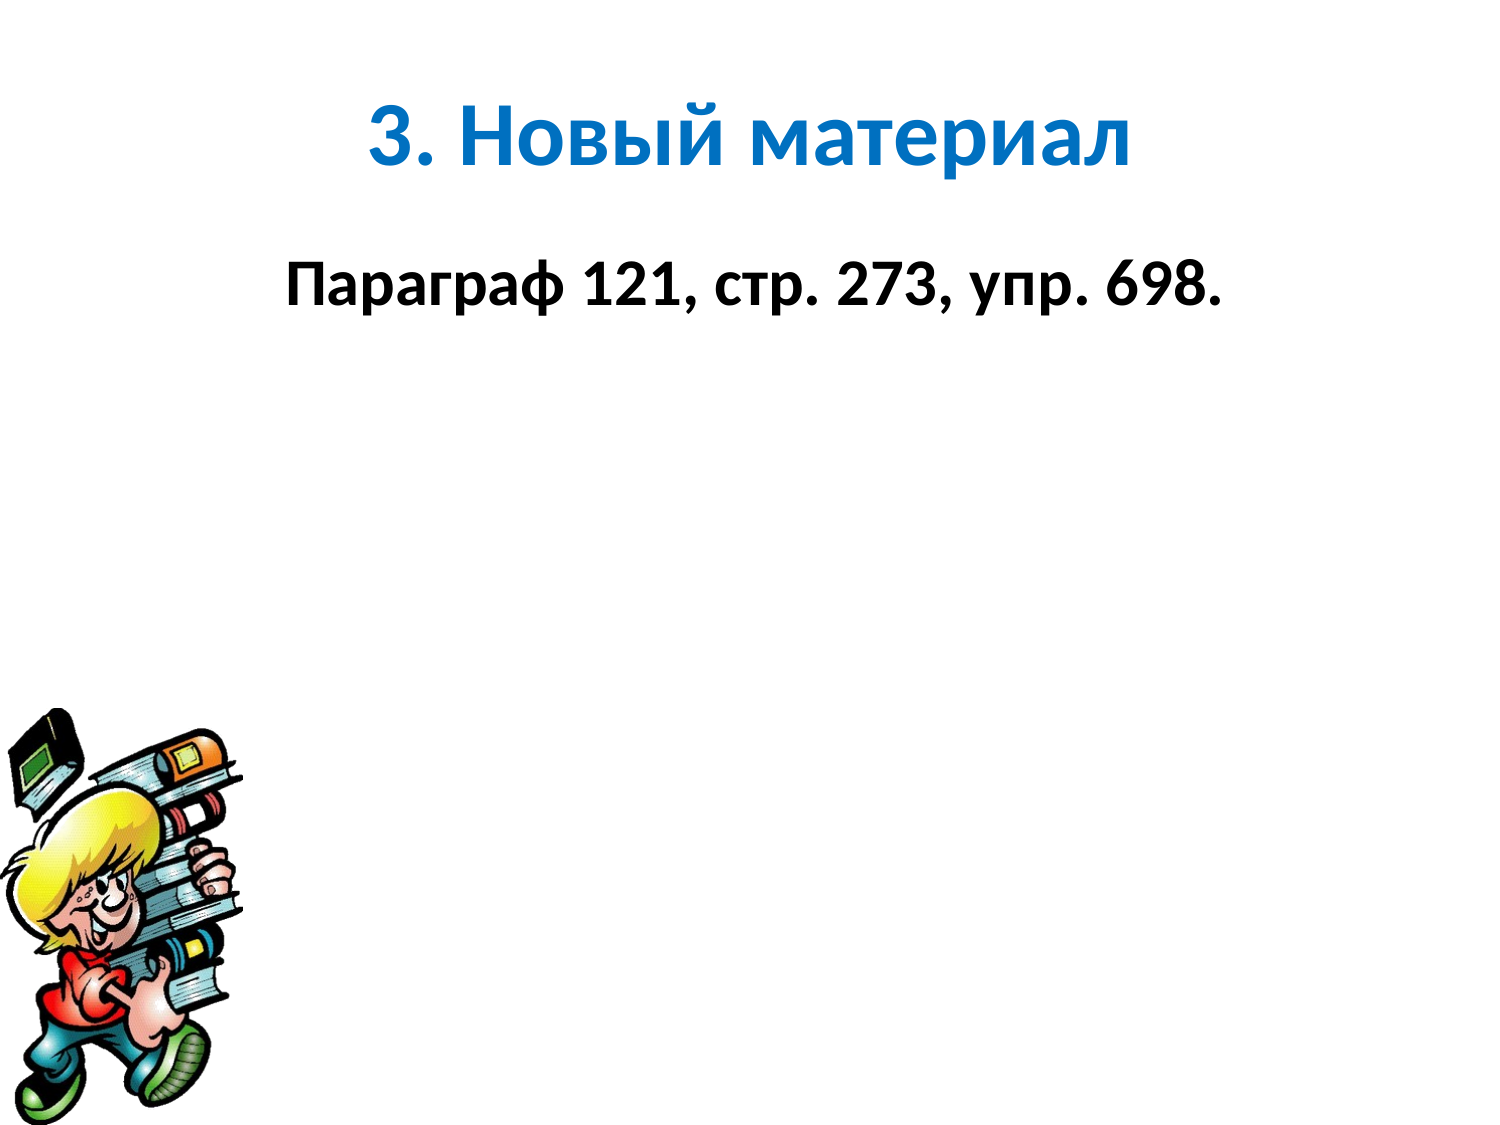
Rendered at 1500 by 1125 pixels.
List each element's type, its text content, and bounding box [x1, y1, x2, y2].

picture [0, 707, 243, 1125]
subtitle Параграф 121, стр. 273, упр. 698. [230, 231, 1281, 520]
text_box 3. Новый материал [351, 66, 1150, 192]
